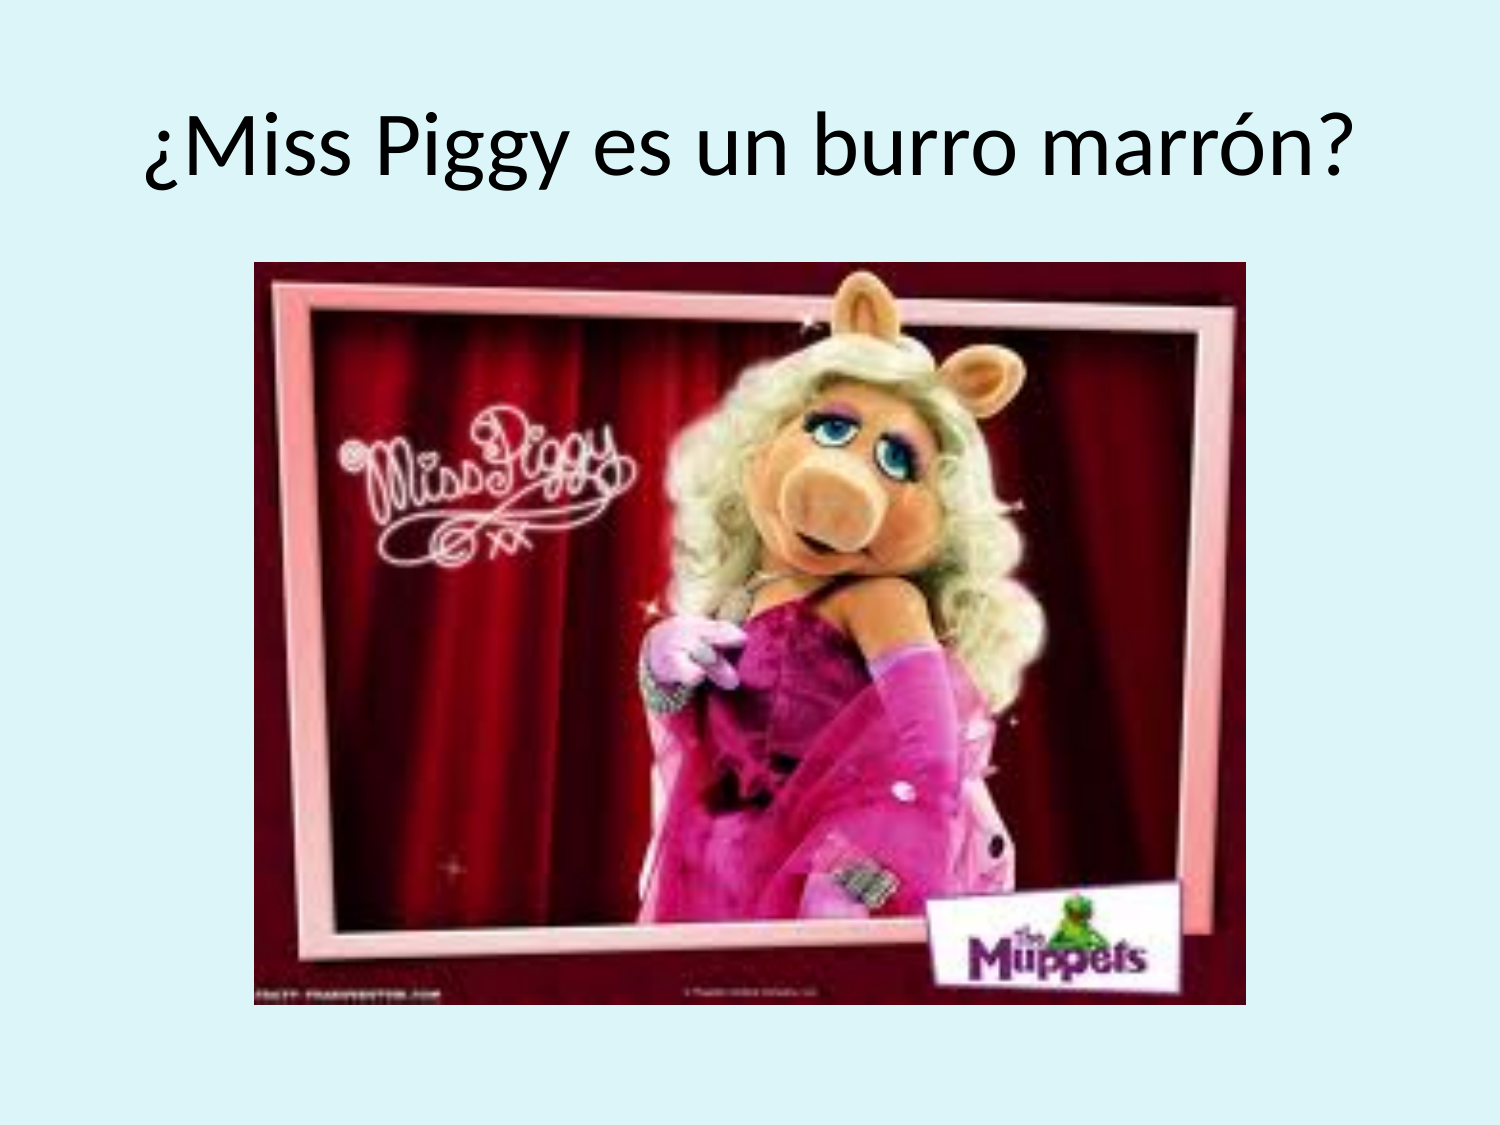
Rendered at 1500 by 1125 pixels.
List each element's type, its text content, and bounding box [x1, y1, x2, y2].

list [74, 262, 1426, 1006]
title ¿Miss Piggy es un burro marrón? [75, 45, 1425, 233]
